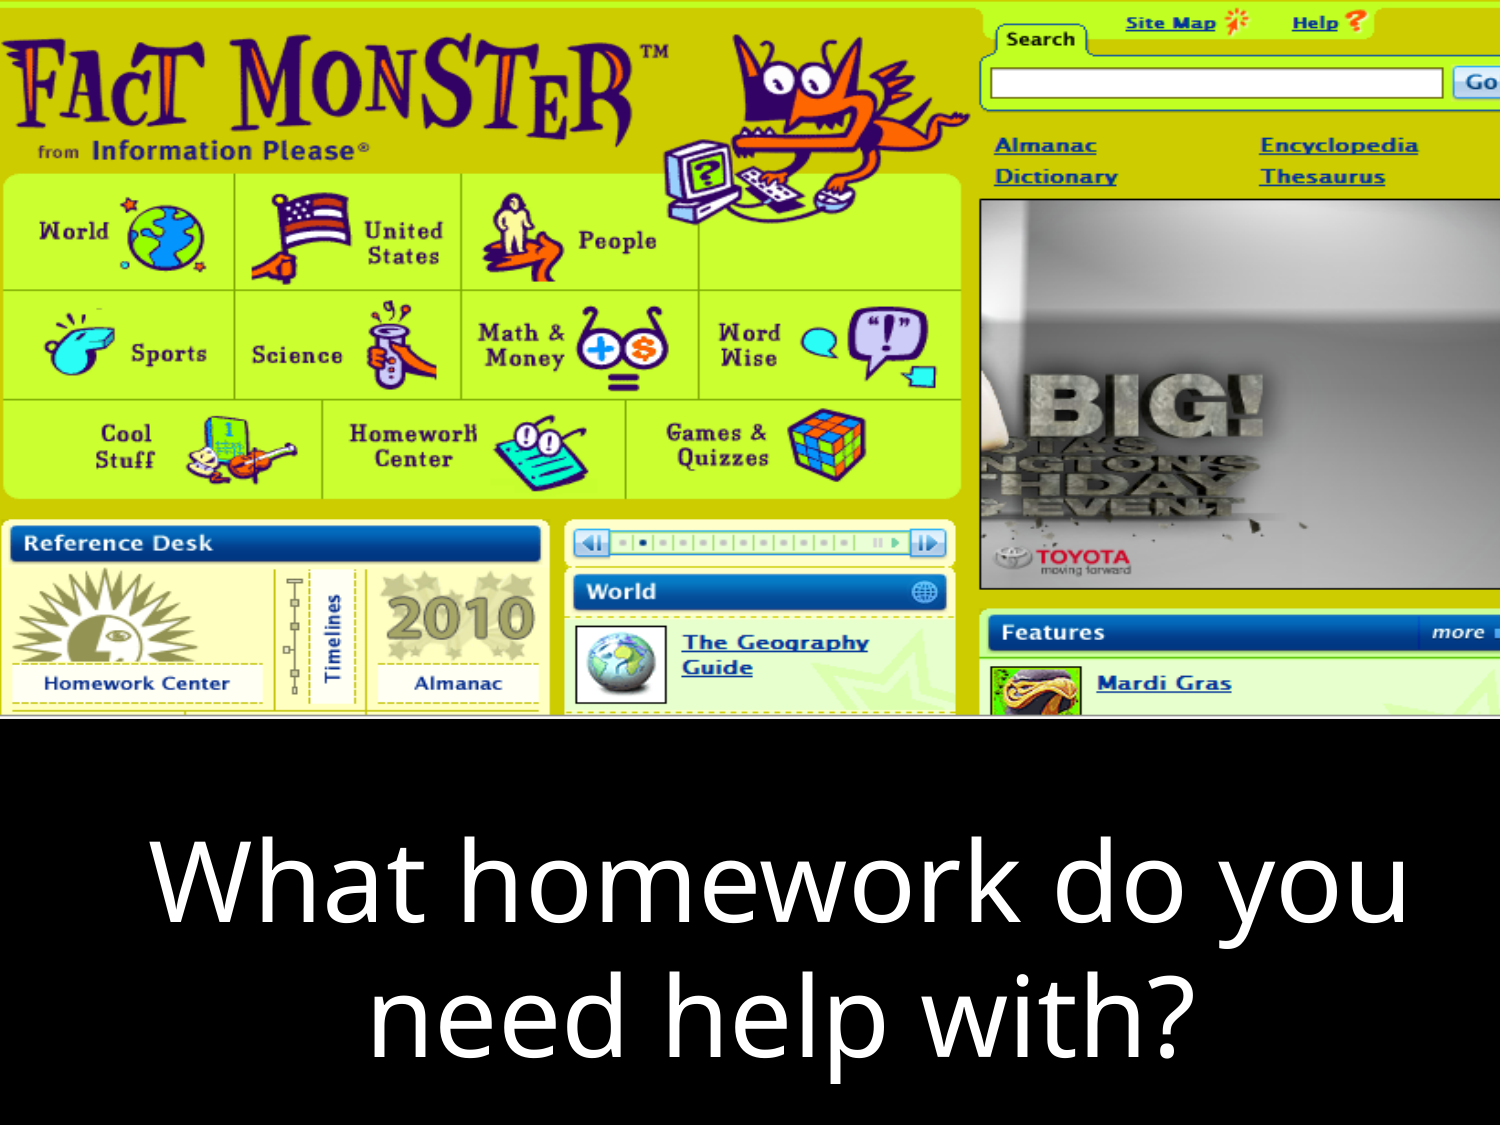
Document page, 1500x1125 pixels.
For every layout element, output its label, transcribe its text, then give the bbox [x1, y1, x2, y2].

picture [0, 0, 1500, 720]
footer What homework do you need help with? [125, 787, 1438, 1103]
